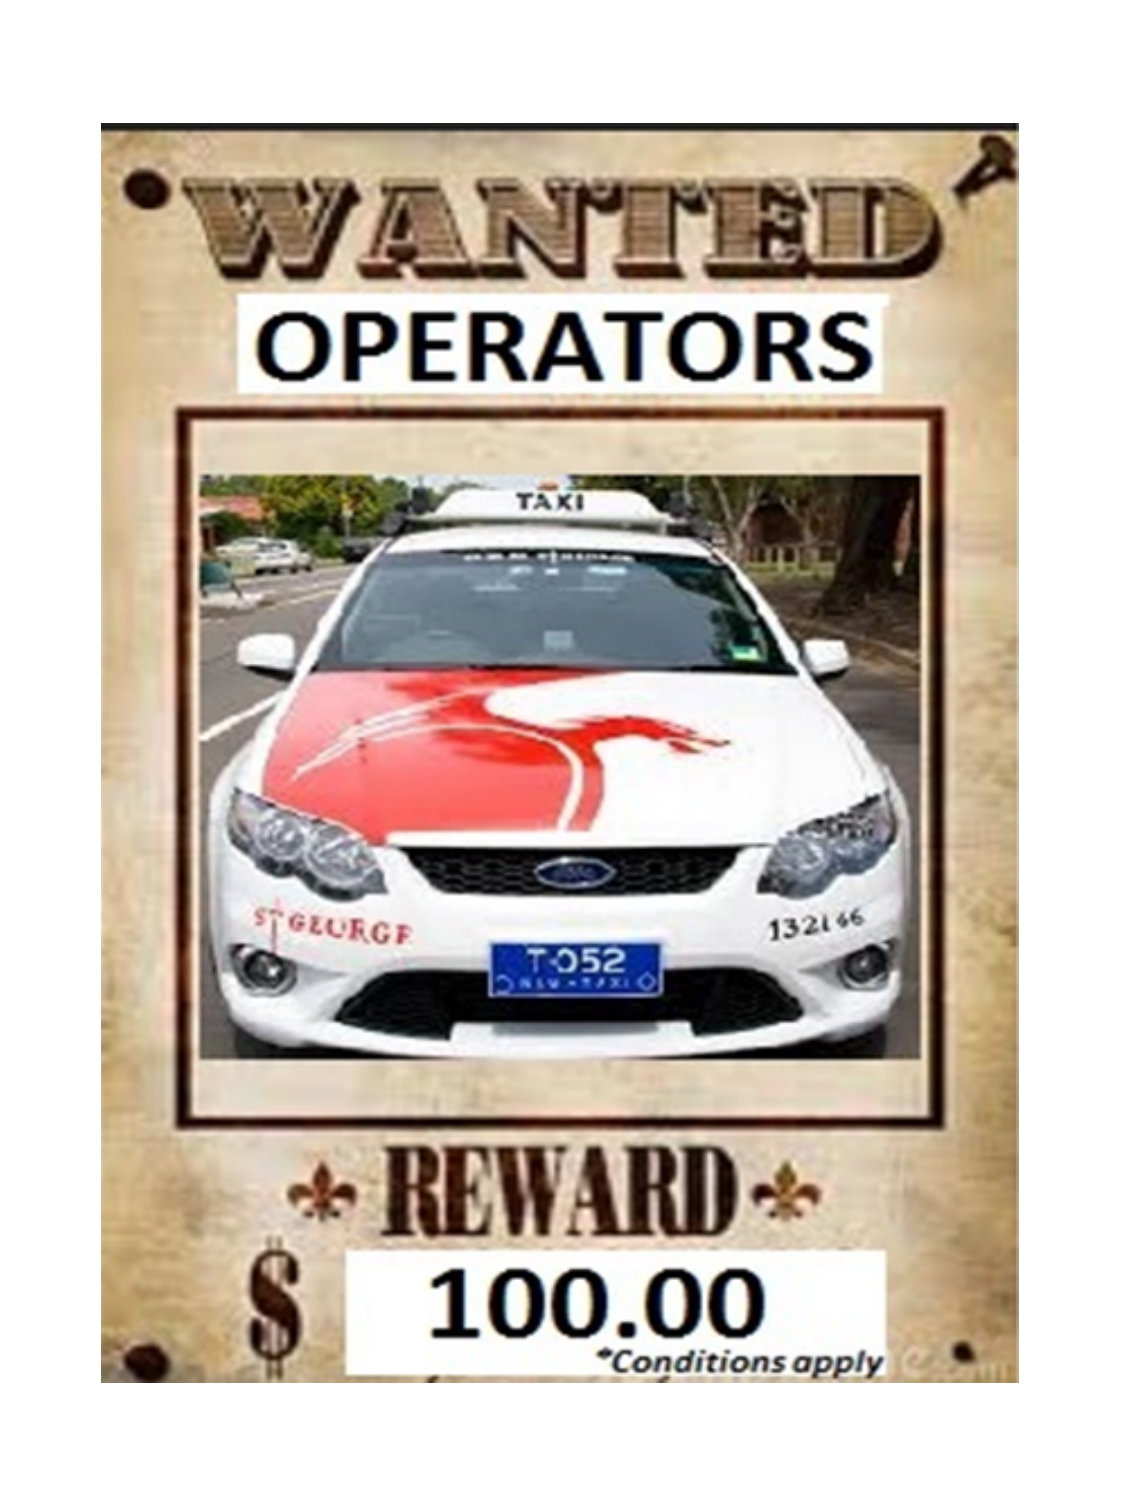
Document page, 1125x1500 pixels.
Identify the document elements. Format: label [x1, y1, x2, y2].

picture [101, 123, 1019, 1383]
